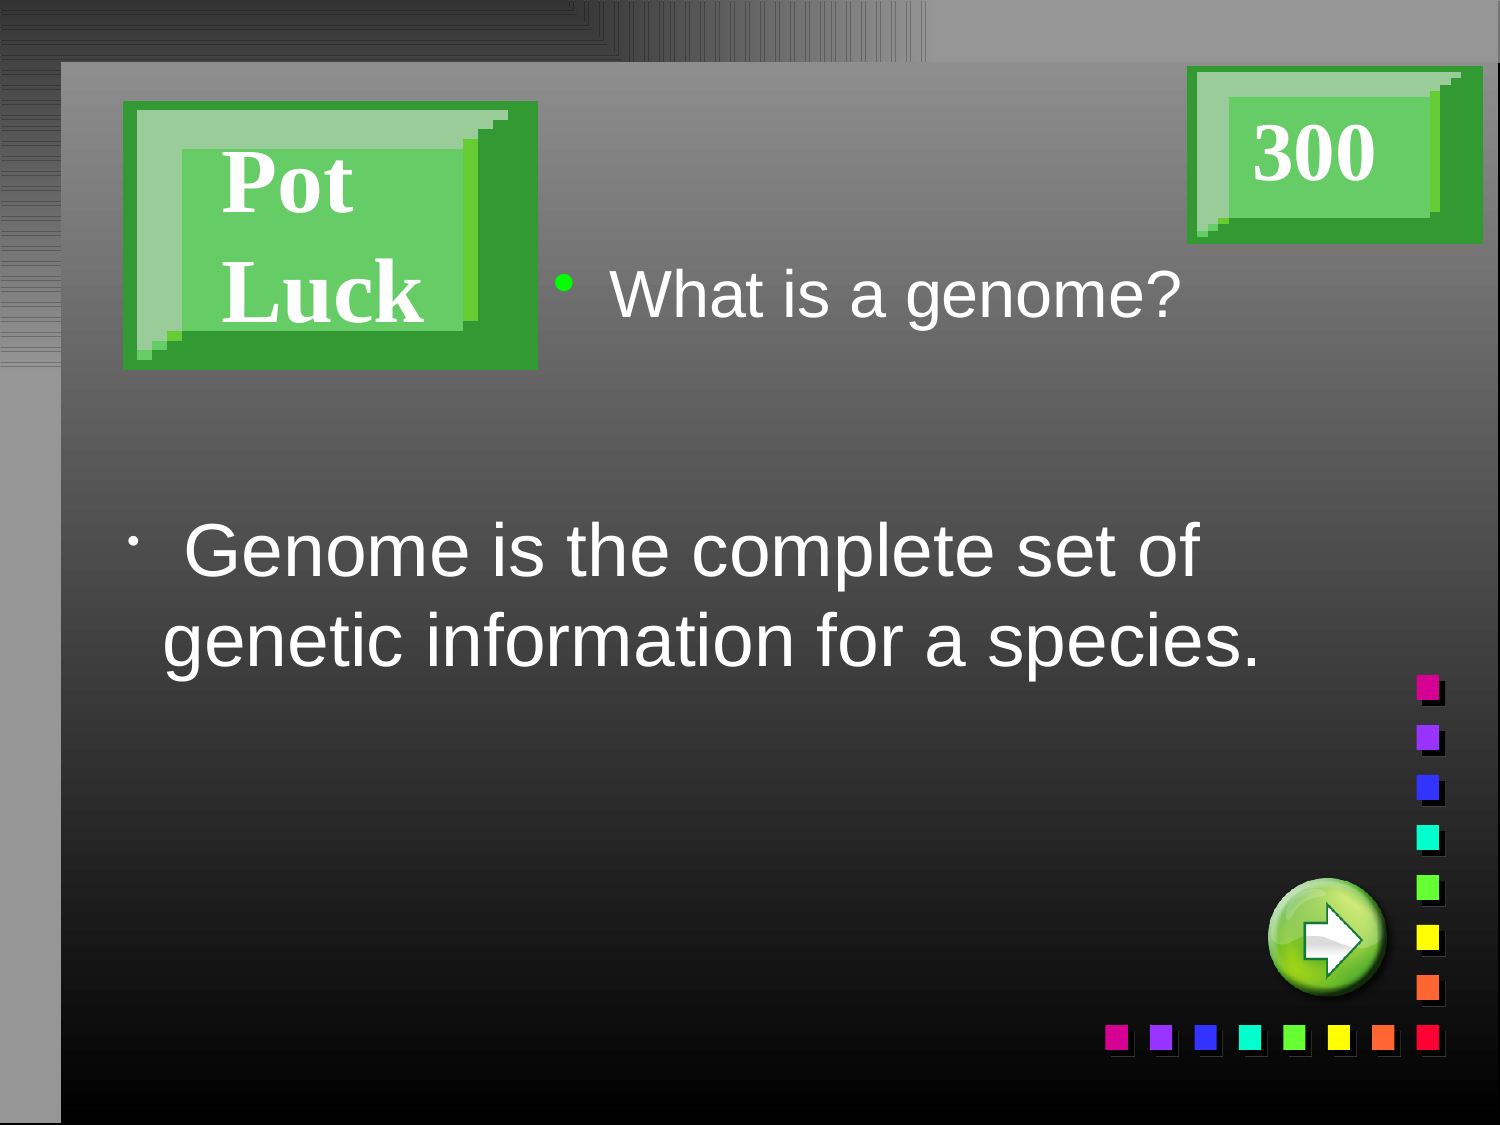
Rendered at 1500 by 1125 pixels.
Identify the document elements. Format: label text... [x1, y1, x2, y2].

list What is a genome? [537, 243, 1460, 469]
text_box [123, 101, 550, 371]
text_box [1186, 66, 1483, 244]
picture [1257, 869, 1402, 1014]
text_box Genome is the complete set of genetic information for a species. [112, 493, 1332, 689]
